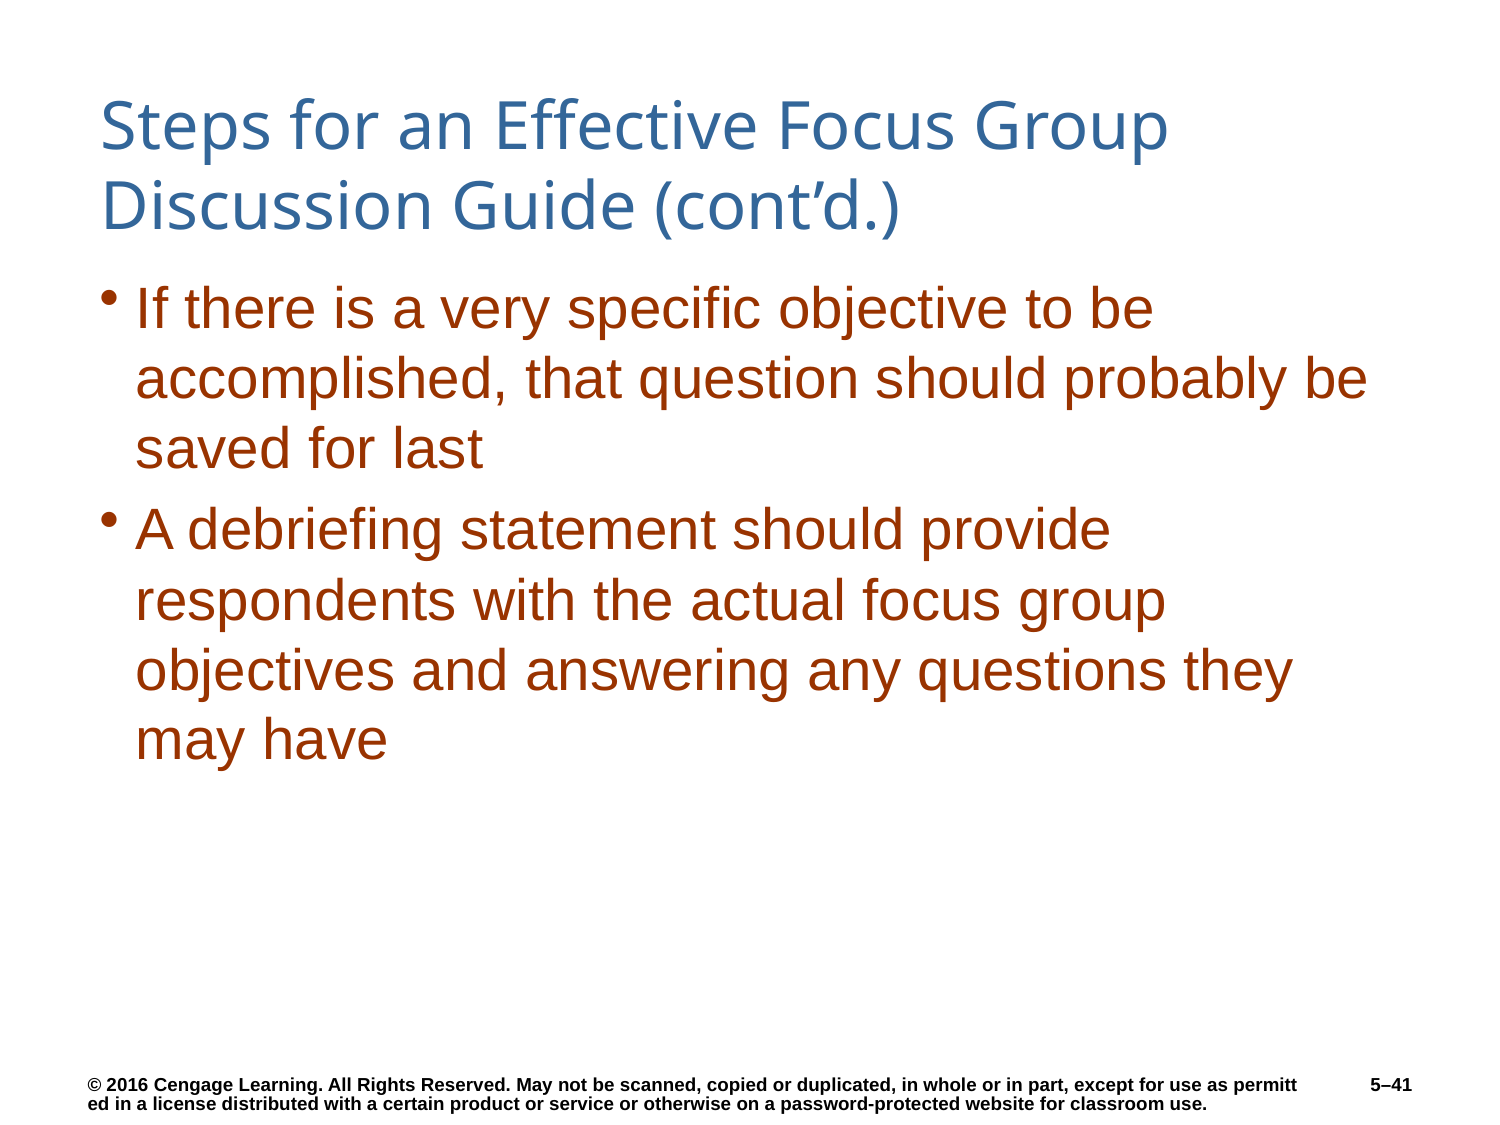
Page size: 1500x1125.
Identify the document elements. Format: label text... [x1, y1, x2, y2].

title Steps for an Effective Focus Group Discussion Guide (cont’d.) [85, 75, 1411, 171]
list If there is a very specific objective to be accomplished, that question should probably be saved for last A debriefing statement should provide respondents with the actual focus group objectives and answering any questions they may have [84, 262, 1414, 1013]
footer © 2016 Cengage Learning. All Rights Reserved. May not be scanned, copied or duplicated, in whole or in part, except for use as permitted in a license distributed with a certain product or service or otherwise on a password-protected website for classroom use. [87, 1057, 1050, 1103]
slide_number 5–41 [1050, 1042, 1413, 1103]
